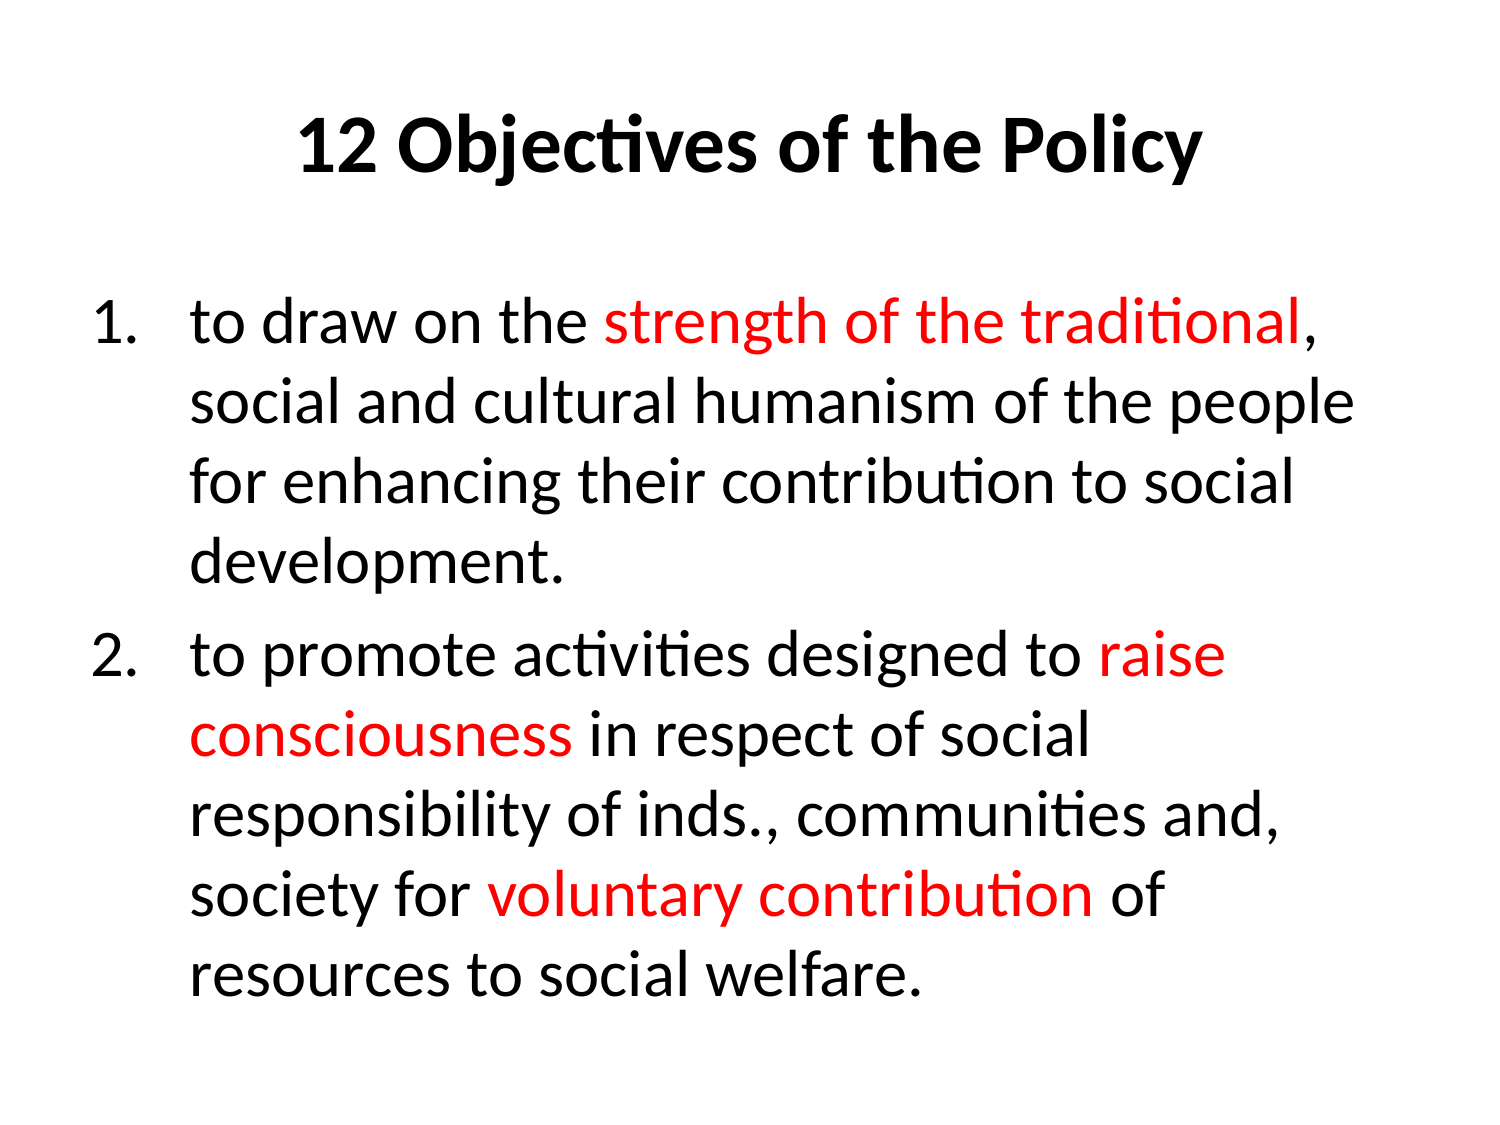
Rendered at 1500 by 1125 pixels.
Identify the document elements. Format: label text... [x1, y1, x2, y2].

list to draw on the strength of the traditional, social and cultural humanism of the people for enhancing their contribution to social development. to promote activities designed to raise consciousness in respect of social responsibility of inds., communities and, society for voluntary contribution of resources to social welfare. [75, 269, 1425, 1088]
title 12 Objectives of the Policy [75, 45, 1425, 233]
